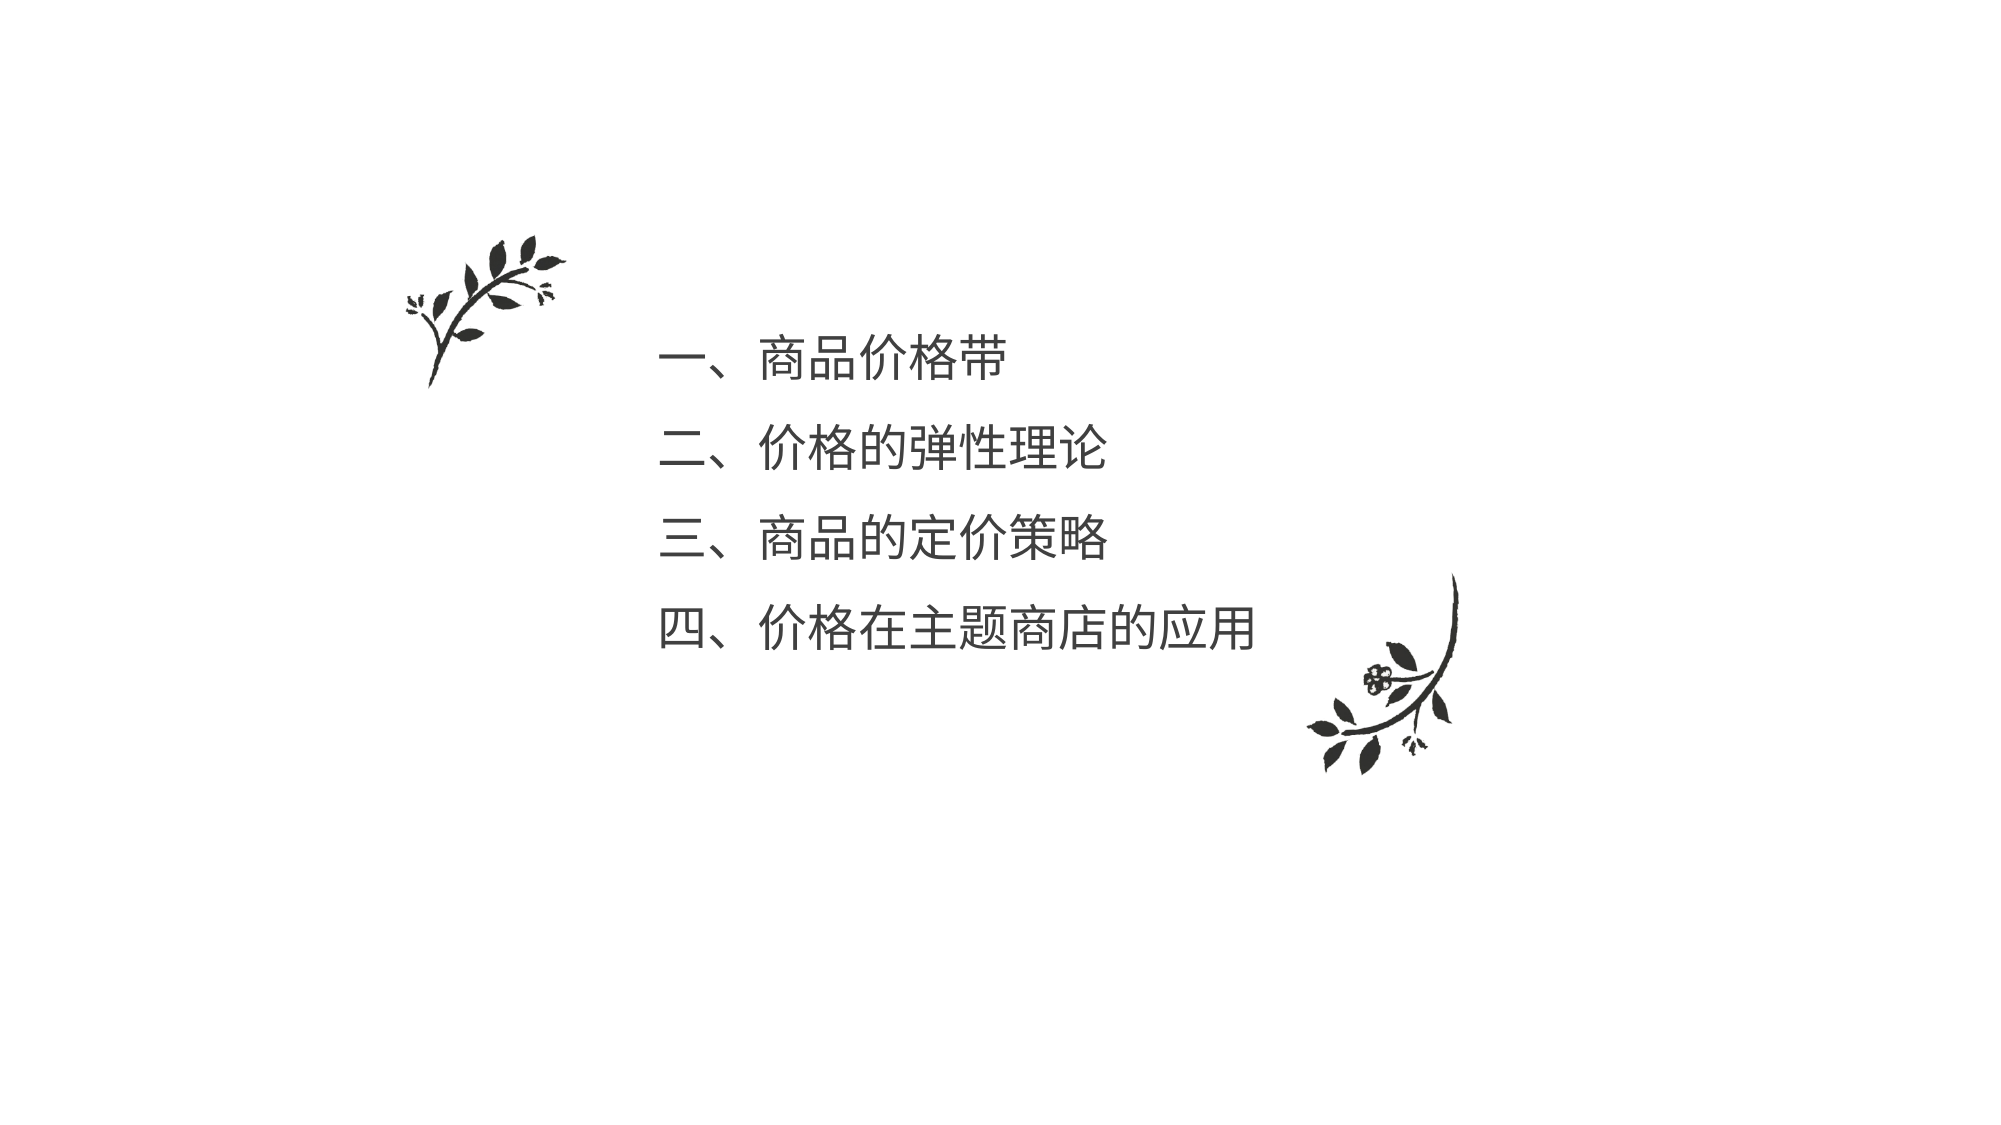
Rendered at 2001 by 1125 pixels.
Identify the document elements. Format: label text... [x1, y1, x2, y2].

picture [1264, 561, 1515, 782]
text_box 一、商品价格带 二、价格的弹性理论 三、商品的定价策略 四、价格在主题商店的应用 [643, 289, 1273, 664]
picture [388, 226, 584, 397]
